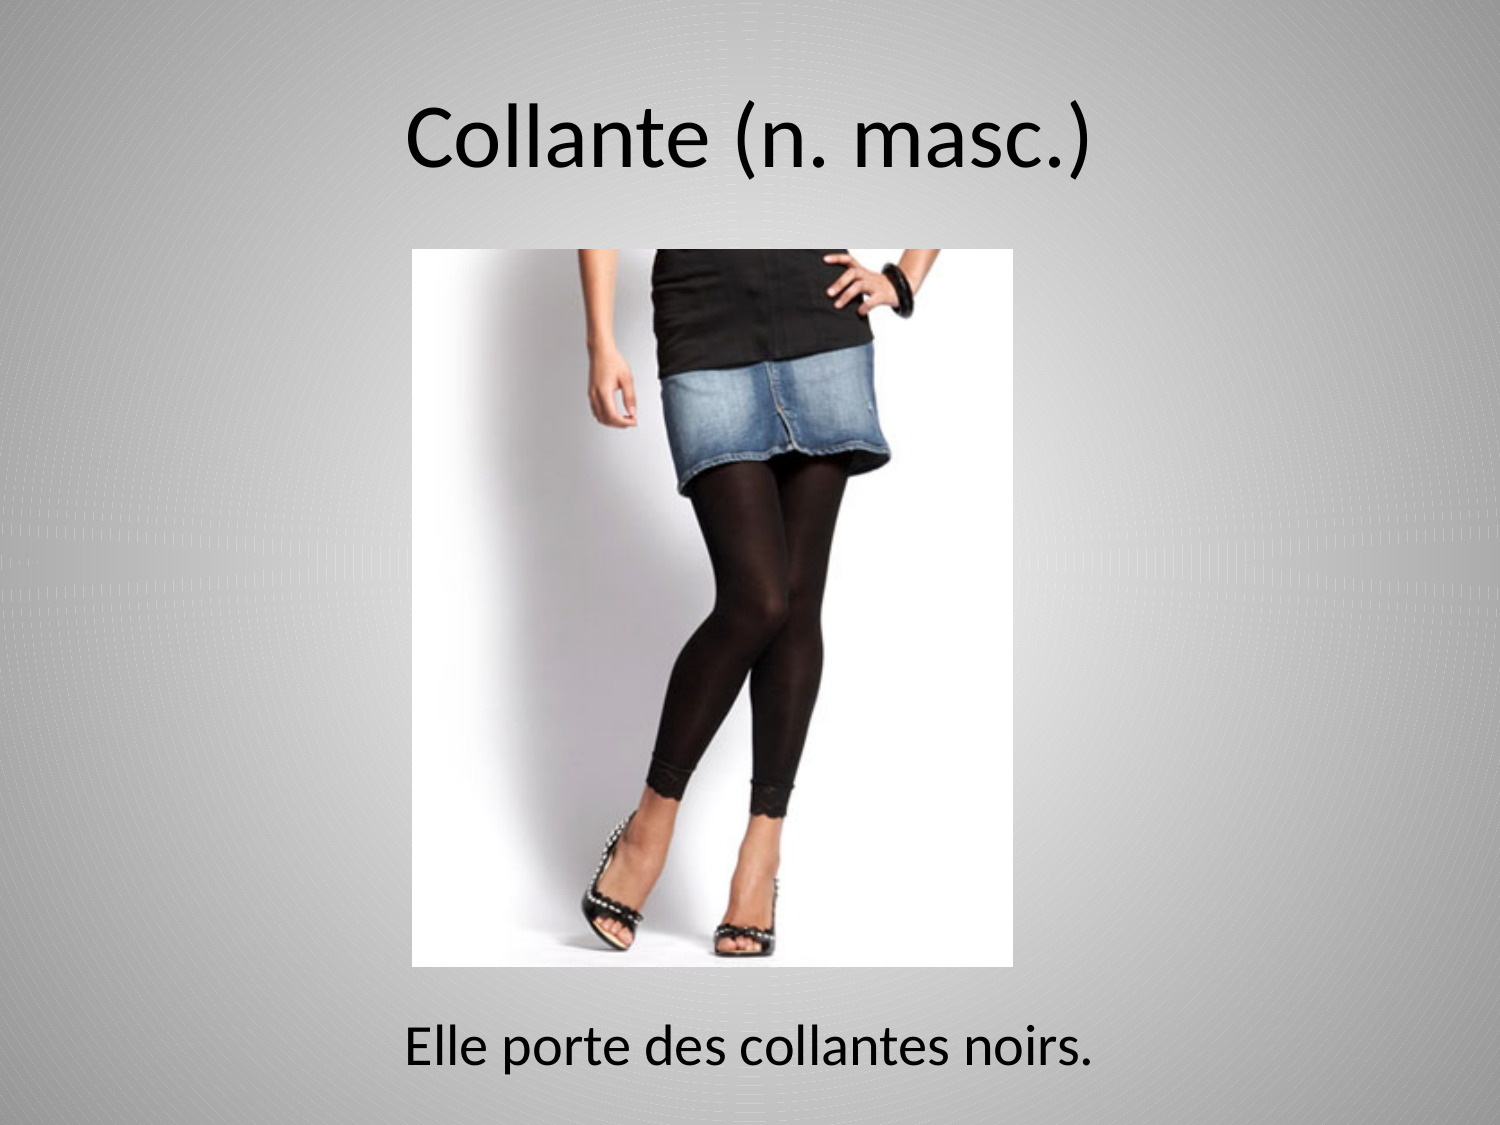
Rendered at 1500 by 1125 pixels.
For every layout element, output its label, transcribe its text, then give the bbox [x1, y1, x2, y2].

title Collante (n. masc.) [75, 37, 1425, 225]
text_box Elle porte des collantes noirs. [374, 999, 1125, 1085]
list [412, 249, 1013, 967]
